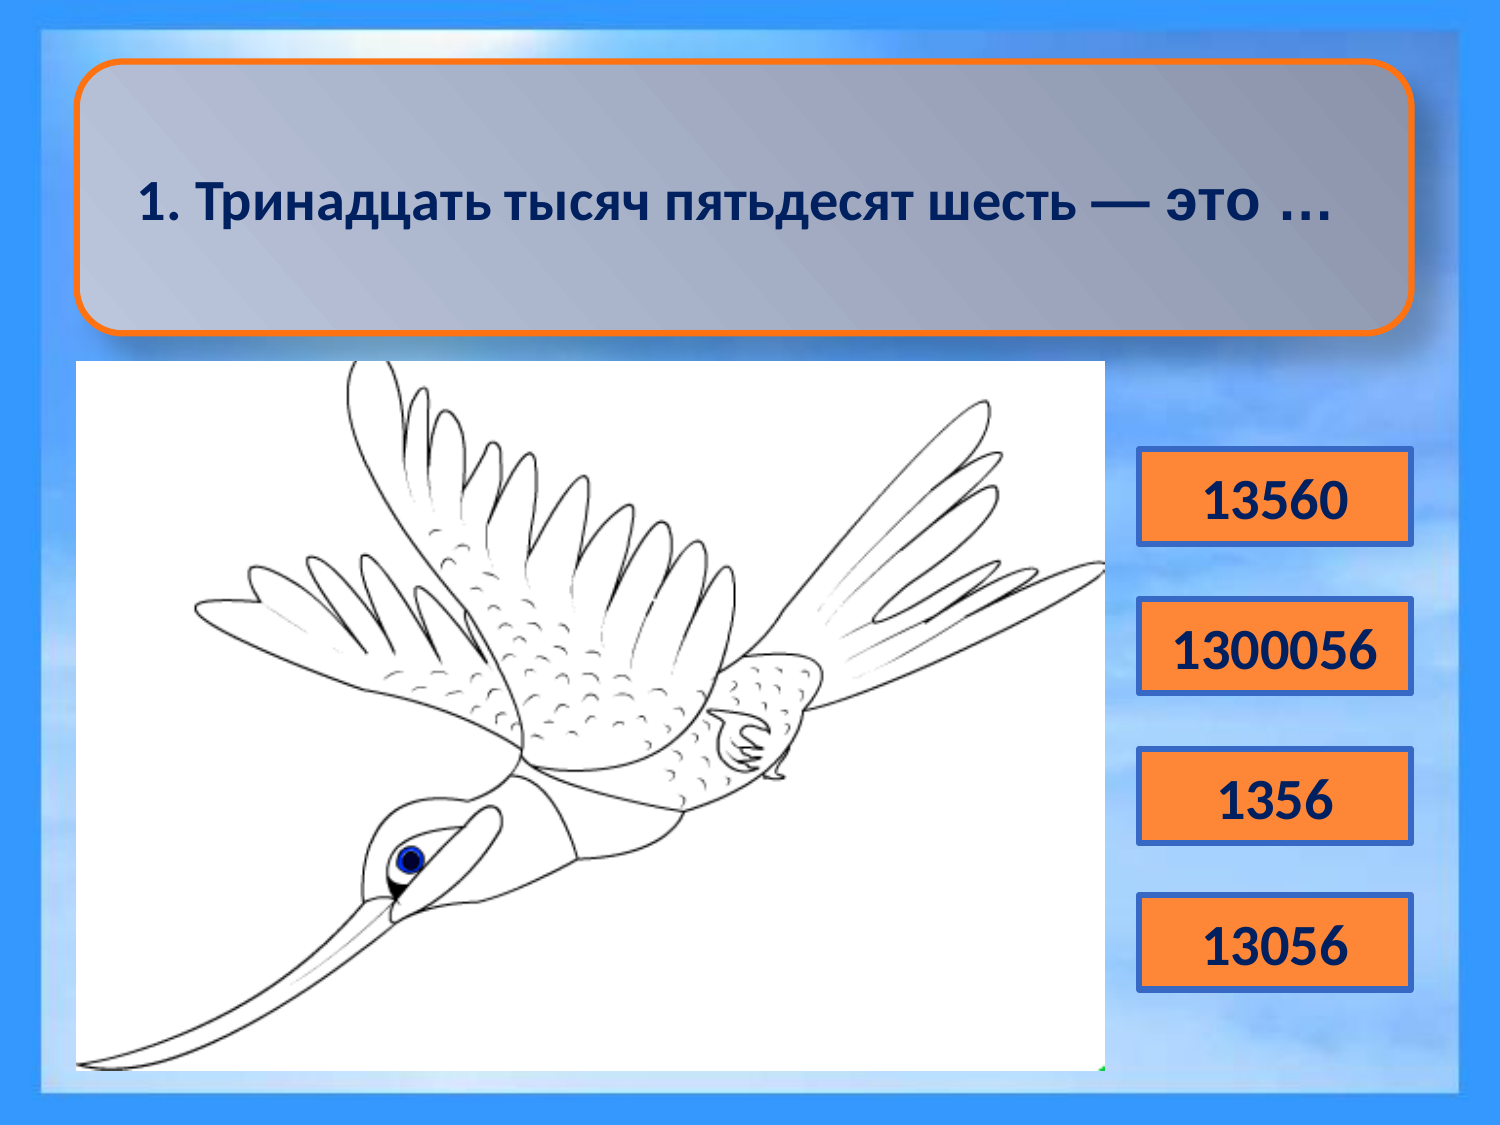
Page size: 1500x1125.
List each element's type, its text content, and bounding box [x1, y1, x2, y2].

text_box 13056 [1149, 893, 1413, 992]
text_box 1. Тринадцать тысяч пятьдесят шесть — это … [75, 60, 1413, 335]
text_box 1356 [1149, 747, 1413, 845]
picture [0, 0, 1500, 1125]
text_box 1300056 [1149, 597, 1413, 695]
text_box 13560 [1149, 447, 1413, 546]
